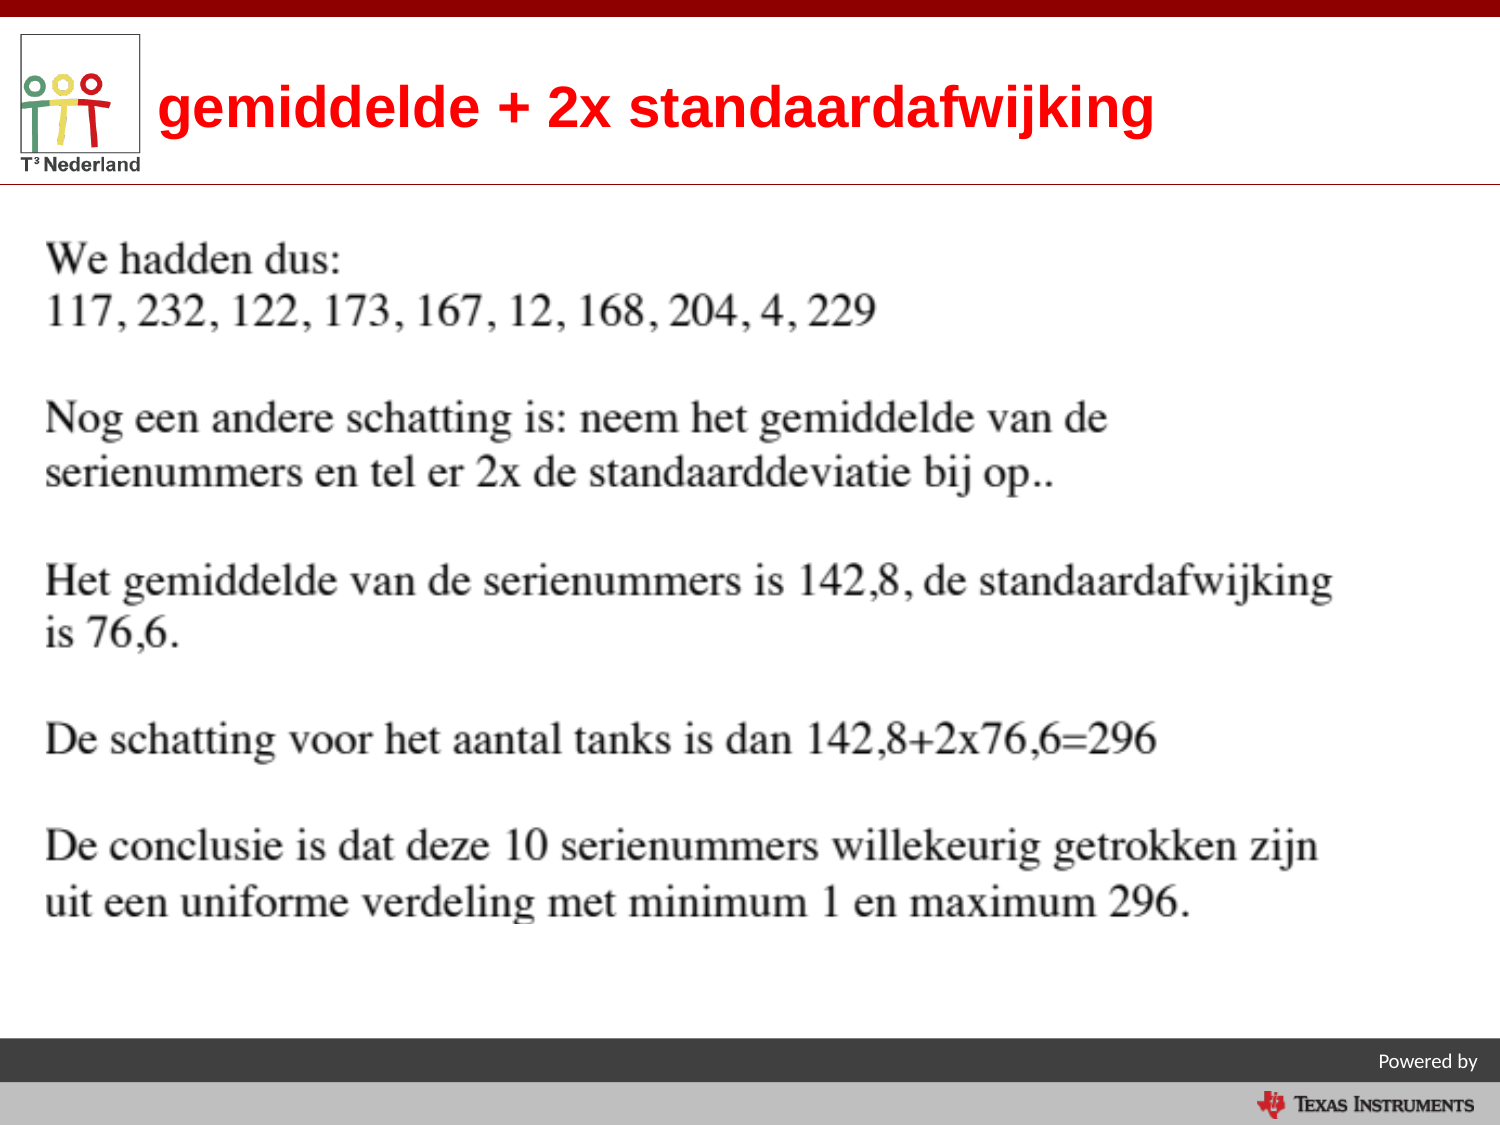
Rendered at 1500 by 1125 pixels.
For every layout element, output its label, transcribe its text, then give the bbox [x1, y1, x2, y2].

text_box gemiddelde + 2x standaardafwijking [147, 62, 1289, 147]
text_box Powered by [1363, 1040, 1493, 1081]
text_box [0, 0, 1500, 19]
text_box [0, 1036, 1500, 1084]
picture [17, 31, 143, 173]
text_box [0, 1084, 1500, 1125]
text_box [45, 232, 1350, 924]
picture [1257, 1091, 1474, 1119]
